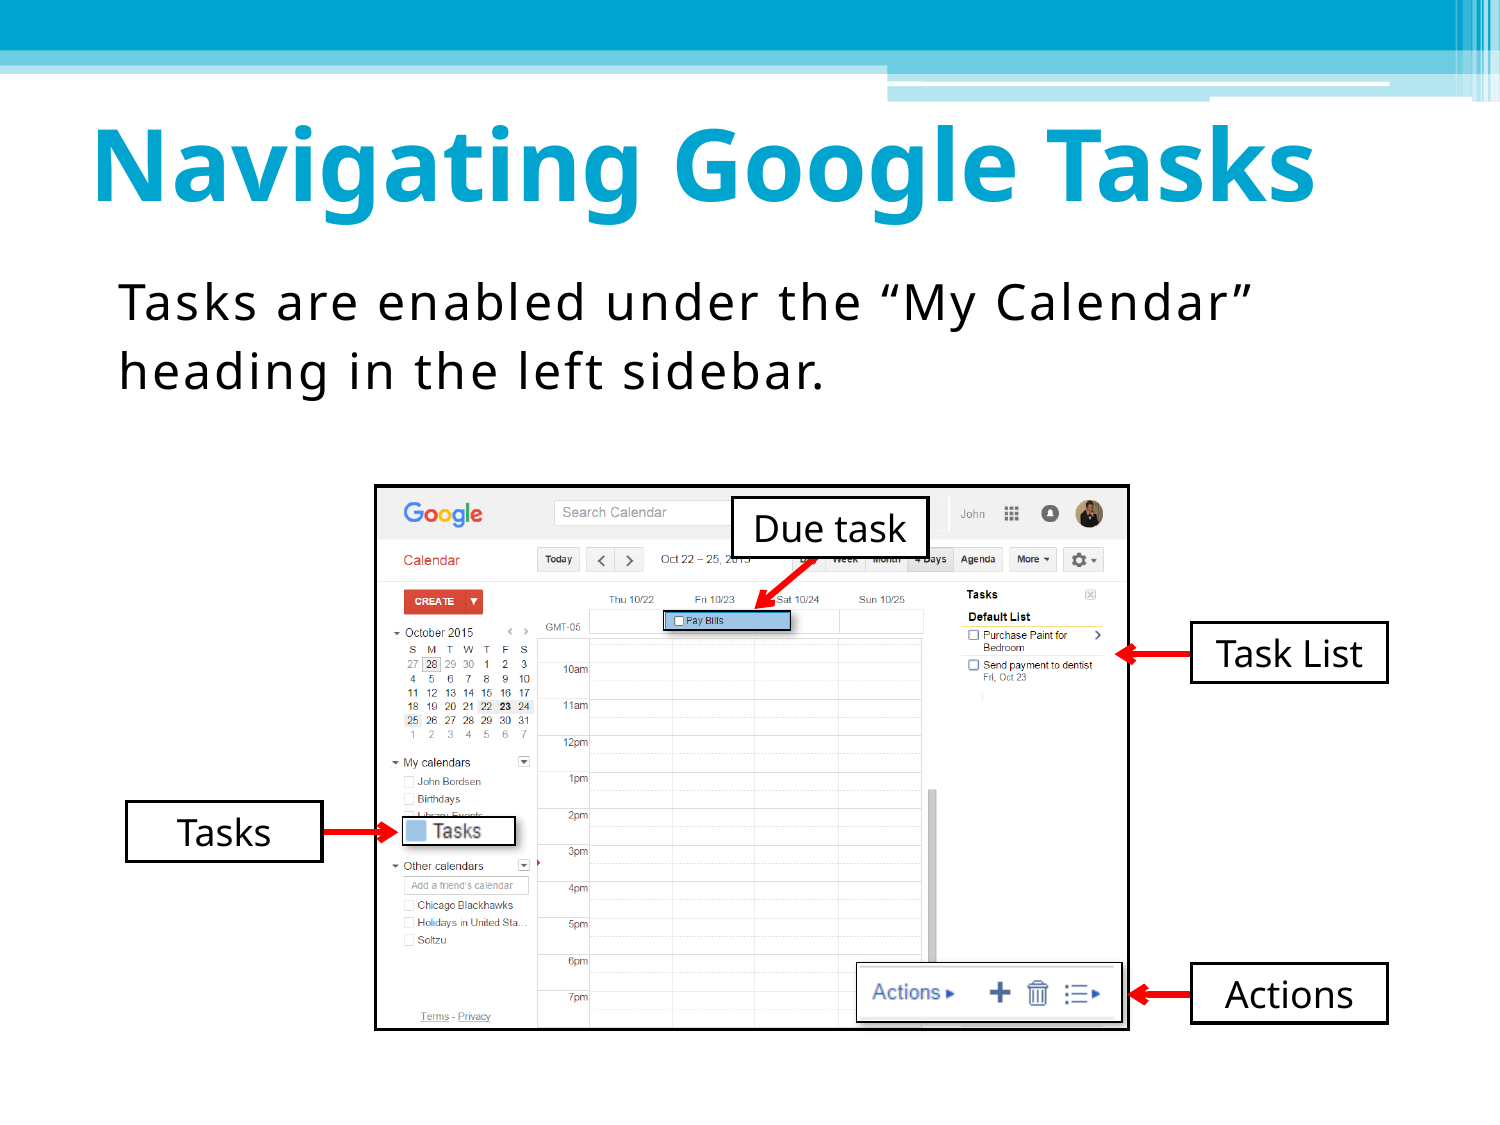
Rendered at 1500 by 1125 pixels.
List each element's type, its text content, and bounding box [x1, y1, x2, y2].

picture [376, 487, 1127, 1028]
text_box Actions [1191, 963, 1388, 1023]
text_box Tasks are enabled under the “My Calendar” heading in the left sidebar. [95, 262, 1375, 525]
title Navigating Google Tasks [75, 75, 1418, 248]
text_box Tasks [126, 801, 323, 862]
text_box Task List [1191, 622, 1388, 683]
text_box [754, 508, 874, 609]
